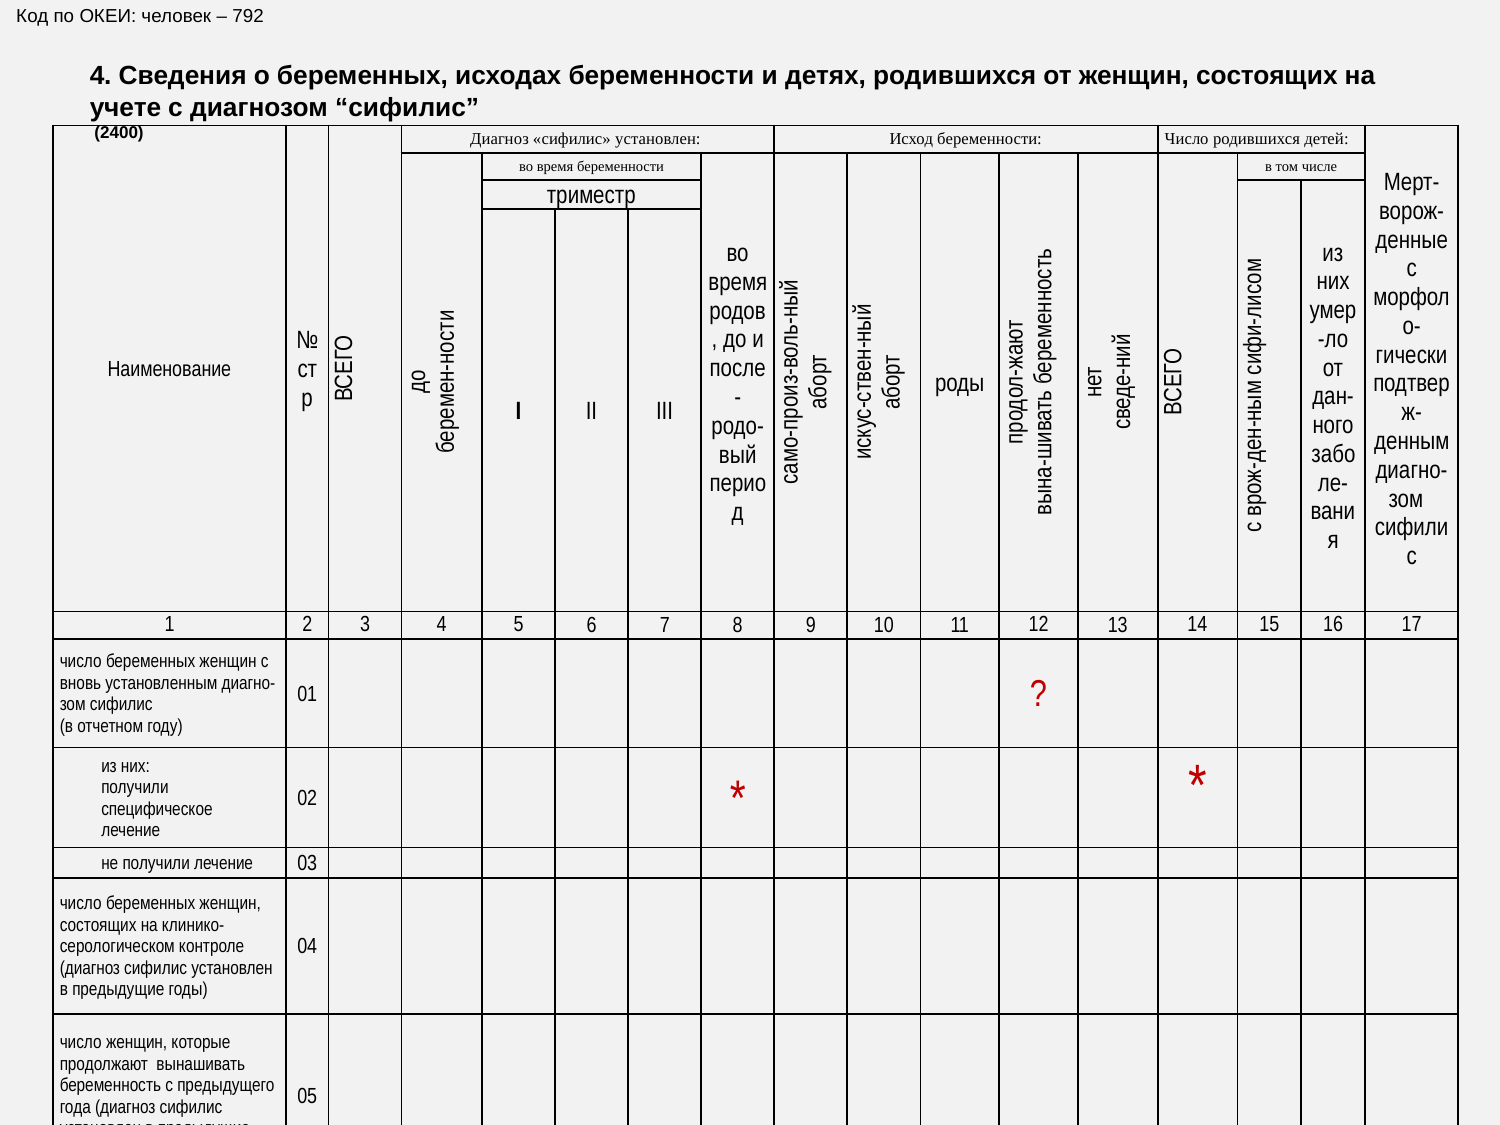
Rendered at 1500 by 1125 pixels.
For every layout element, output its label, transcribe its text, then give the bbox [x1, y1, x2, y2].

table_cell [702, 640, 773, 747]
table_cell [483, 848, 554, 877]
table_cell [775, 748, 846, 847]
table_cell [556, 748, 627, 847]
title 4. Сведения о беременных, исходах беременности и детях, родившихся от женщин, состоящих на учете с диагнозом “сифилис” (2400) [75, 50, 1425, 125]
table_cell [848, 879, 920, 1013]
table_cell [921, 848, 998, 877]
table_cell [848, 640, 920, 747]
table_cell [556, 848, 627, 877]
table_cell [775, 848, 846, 877]
table_cell [1159, 640, 1237, 747]
table_cell [1366, 640, 1457, 747]
table_cell [1079, 748, 1157, 847]
table_cell 16 [1302, 612, 1364, 638]
table_cell [1000, 1015, 1077, 1125]
table_cell [556, 1015, 627, 1125]
table_cell [402, 640, 481, 747]
table_cell * [702, 748, 773, 847]
table_cell продол-жают вына-шивать беременность [1000, 154, 1077, 611]
table_cell ВСЕГО [1159, 154, 1237, 611]
table_cell [775, 879, 846, 1013]
table_cell во время беременности [483, 154, 700, 179]
table_cell 4 [402, 612, 481, 638]
table_cell 11 [921, 612, 998, 638]
table_cell [483, 879, 554, 1013]
table_cell [1238, 748, 1300, 847]
table_cell число беременных женщин, состоящих на клинико-серологическом контроле (диагноз сифилис установлен в предыдущие годы) [54, 879, 285, 1013]
table_cell 1 [54, 612, 285, 638]
table_cell [1079, 879, 1157, 1013]
table_cell [1159, 848, 1237, 877]
table_cell [848, 848, 920, 877]
table_cell 12 [1000, 612, 1077, 638]
table_cell [1238, 848, 1300, 877]
table_cell 03 [287, 848, 328, 877]
table_cell 15 [1238, 612, 1300, 638]
table_cell [1000, 748, 1077, 847]
table_cell 2 [287, 612, 328, 638]
table_cell I [483, 210, 554, 611]
table_cell [329, 879, 401, 1013]
table_cell [329, 1015, 401, 1125]
table_cell [1302, 1015, 1364, 1125]
table_cell 5 [483, 612, 554, 638]
table_cell [483, 748, 554, 847]
table_cell 01 [287, 640, 328, 747]
table_cell 3 [329, 612, 401, 638]
table_header Число родившихся детей: [1159, 126, 1364, 152]
table_cell 04 [287, 879, 328, 1013]
table_cell [629, 1015, 700, 1125]
table_cell число беременных женщин с вновь установленным диагно- зом сифилис (в отчетном году) [54, 640, 285, 747]
table_cell * [1159, 748, 1237, 847]
table_cell 14 [1159, 612, 1237, 638]
table_cell 17 [1366, 612, 1457, 638]
table_header № стр [287, 126, 328, 611]
table_cell 10 [848, 612, 920, 638]
table_cell [1366, 879, 1457, 1013]
table_header Исход беременности: [775, 126, 1157, 152]
table_cell [1238, 1015, 1300, 1125]
table_cell [483, 640, 554, 747]
table_cell [629, 879, 700, 1013]
table_header Мерт-ворож-денные с морфоло-гически подтверж-денным диагно-зом сифилис [1366, 126, 1457, 611]
table_cell II [556, 210, 627, 611]
table_cell 02 [287, 748, 328, 847]
table_cell [848, 1015, 920, 1125]
text_box Код по ОКЕИ: человек – 792 [1, 0, 279, 79]
table_cell [402, 748, 481, 847]
table_cell 13 [1079, 612, 1157, 638]
table_cell [402, 848, 481, 877]
table_cell [1079, 1015, 1157, 1125]
table_cell [1238, 879, 1300, 1013]
table_cell [921, 748, 998, 847]
table_cell [483, 1015, 554, 1125]
table_cell III [629, 210, 700, 611]
table_cell [702, 848, 773, 877]
table_cell до беремен-ности [402, 154, 481, 611]
table_cell [702, 879, 773, 1013]
table_cell число женщин, которые продолжают вынашивать беременность с предыдущего года (диагноз сифилис установлен в предыдущие годы) [54, 1015, 285, 1125]
table_cell 8 [702, 612, 773, 638]
table_cell из них умер-ло от дан-ного заболе-вания [1302, 181, 1364, 611]
table_cell в том числе [1238, 154, 1364, 179]
table_cell [629, 640, 700, 747]
table_cell [402, 879, 481, 1013]
table_cell 6 [556, 612, 627, 638]
table_cell [848, 748, 920, 847]
table_cell [1000, 848, 1077, 877]
table_cell [629, 748, 700, 847]
table_cell из них: получили специфическое лечение [54, 748, 285, 847]
table_cell [629, 848, 700, 877]
table_cell [702, 1015, 773, 1125]
table_header ВСЕГО [329, 126, 401, 611]
table_cell [1366, 748, 1457, 847]
table_cell [329, 748, 401, 847]
table_cell [1079, 848, 1157, 877]
table_cell 05 [287, 1015, 328, 1125]
table_cell [1238, 640, 1300, 747]
table_cell [921, 1015, 998, 1125]
table_cell не получили лечение [54, 848, 285, 877]
table_cell [1159, 1015, 1237, 1125]
table_cell [402, 1015, 481, 1125]
table_header Наименование [54, 126, 285, 611]
table_cell 7 [629, 612, 700, 638]
table_cell триместр [483, 181, 700, 208]
table_cell [1302, 640, 1364, 747]
table_cell роды [921, 154, 998, 611]
table_cell с врож-ден-ным сифи-лисом [1238, 181, 1300, 611]
table_cell [775, 640, 846, 747]
table_cell во время родов, до и после- родо-вый период [702, 154, 773, 611]
table_cell искус-ствен-ный аборт [848, 154, 920, 611]
table_cell нет сведе-ний [1079, 154, 1157, 611]
table_cell [1302, 748, 1364, 847]
table_cell 9 [775, 612, 846, 638]
table_cell [1000, 879, 1077, 1013]
table_cell [775, 1015, 846, 1125]
table_cell само-произ-воль-ный аборт [775, 154, 846, 611]
table_cell [1079, 640, 1157, 747]
table_cell [329, 640, 401, 747]
table_cell [1302, 848, 1364, 877]
table_cell [1159, 879, 1237, 1013]
table_cell [556, 640, 627, 747]
table_cell [329, 848, 401, 877]
table_cell ? [1000, 640, 1077, 747]
table_cell [1366, 848, 1457, 877]
table_cell [1366, 1015, 1457, 1125]
table_cell [921, 879, 998, 1013]
table_cell [556, 879, 627, 1013]
table_cell [921, 640, 998, 747]
table_header Диагноз «сифилис» установлен: [402, 126, 773, 152]
table_cell [1302, 879, 1364, 1013]
